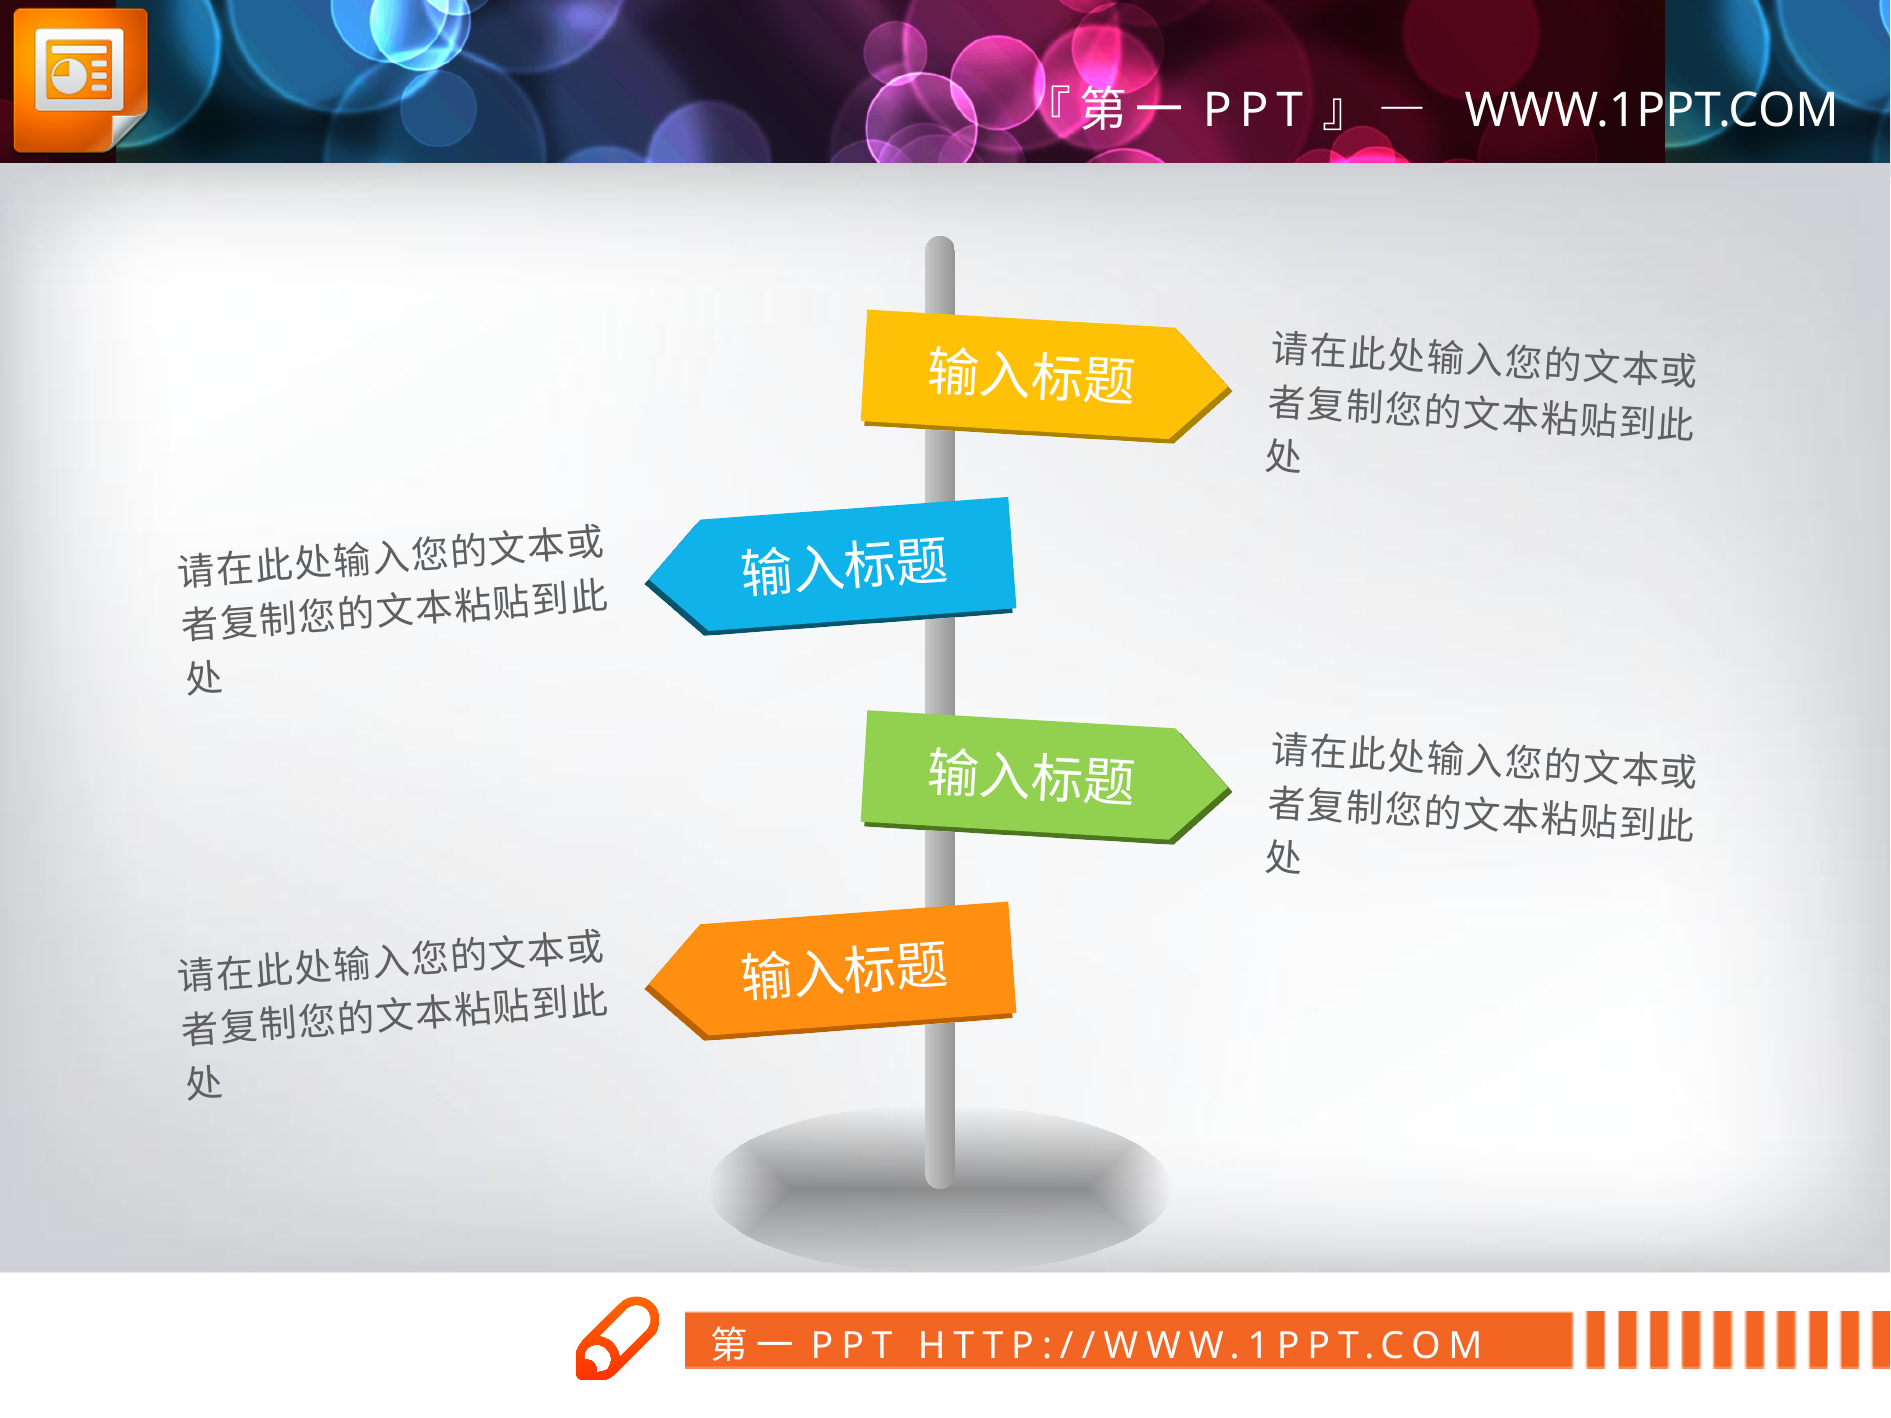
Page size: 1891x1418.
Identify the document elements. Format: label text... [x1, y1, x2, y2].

text_box 请在此处输入您的文本或者复制您的文本粘贴到此处 [173, 883, 617, 1136]
text_box 请在此处输入您的文本或者复制您的文本粘贴到此处 [173, 478, 617, 732]
text_box 请在此处输入您的文本或者复制您的文本粘贴到此处 [1262, 285, 1703, 532]
picture [685, 1311, 1891, 1369]
text_box 请在此处输入您的文本或者复制您的文本粘贴到此处 [1262, 686, 1703, 933]
text_box 输入标题 [648, 496, 1017, 631]
text_box [924, 1023, 955, 1189]
text_box [924, 430, 955, 503]
text_box 输入标题 [860, 710, 1228, 840]
text_box 输入标题 [860, 309, 1228, 440]
text_box [707, 1105, 1172, 1273]
picture [0, 0, 1891, 1275]
text_box [924, 831, 955, 907]
text_box [924, 618, 955, 715]
text_box 输入标题 [648, 901, 1017, 1036]
text_box [924, 236, 955, 314]
